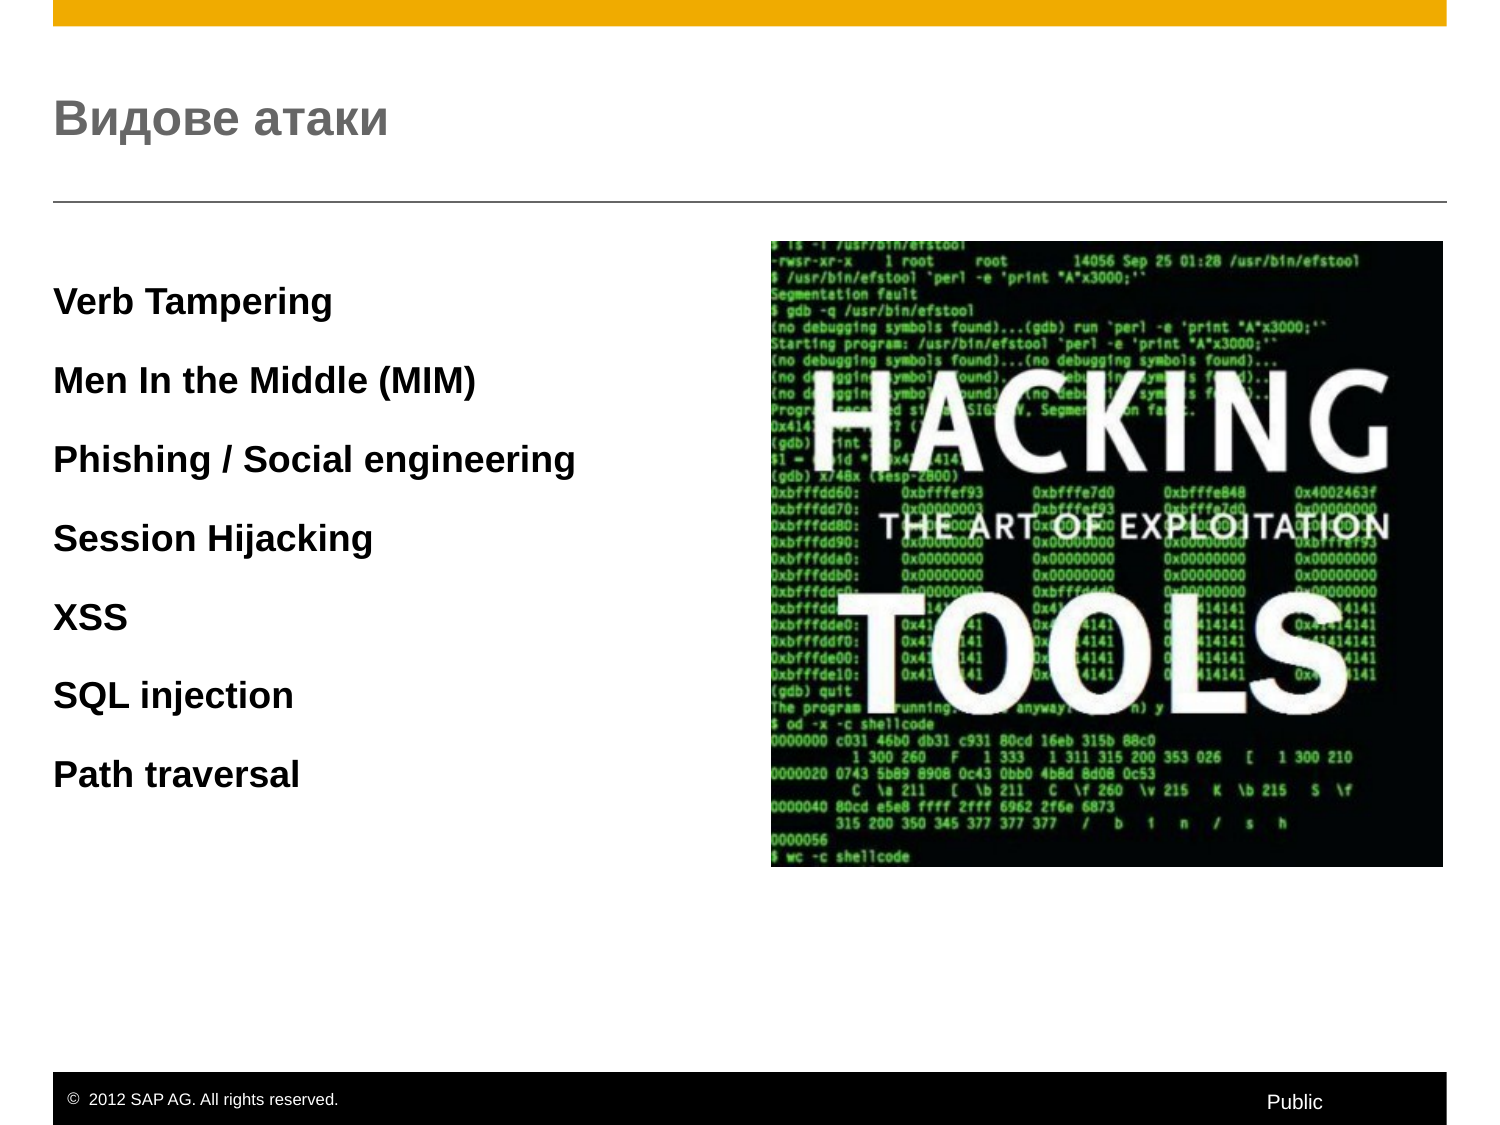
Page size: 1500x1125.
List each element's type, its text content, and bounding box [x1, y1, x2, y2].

picture [770, 241, 1444, 867]
list Verb Tampering Men In the Middle (MIM) Phishing / Social engineering Session Hijacking XSS SQL injection Path traversal [53, 277, 849, 998]
title Видове атаки [53, 53, 1447, 178]
